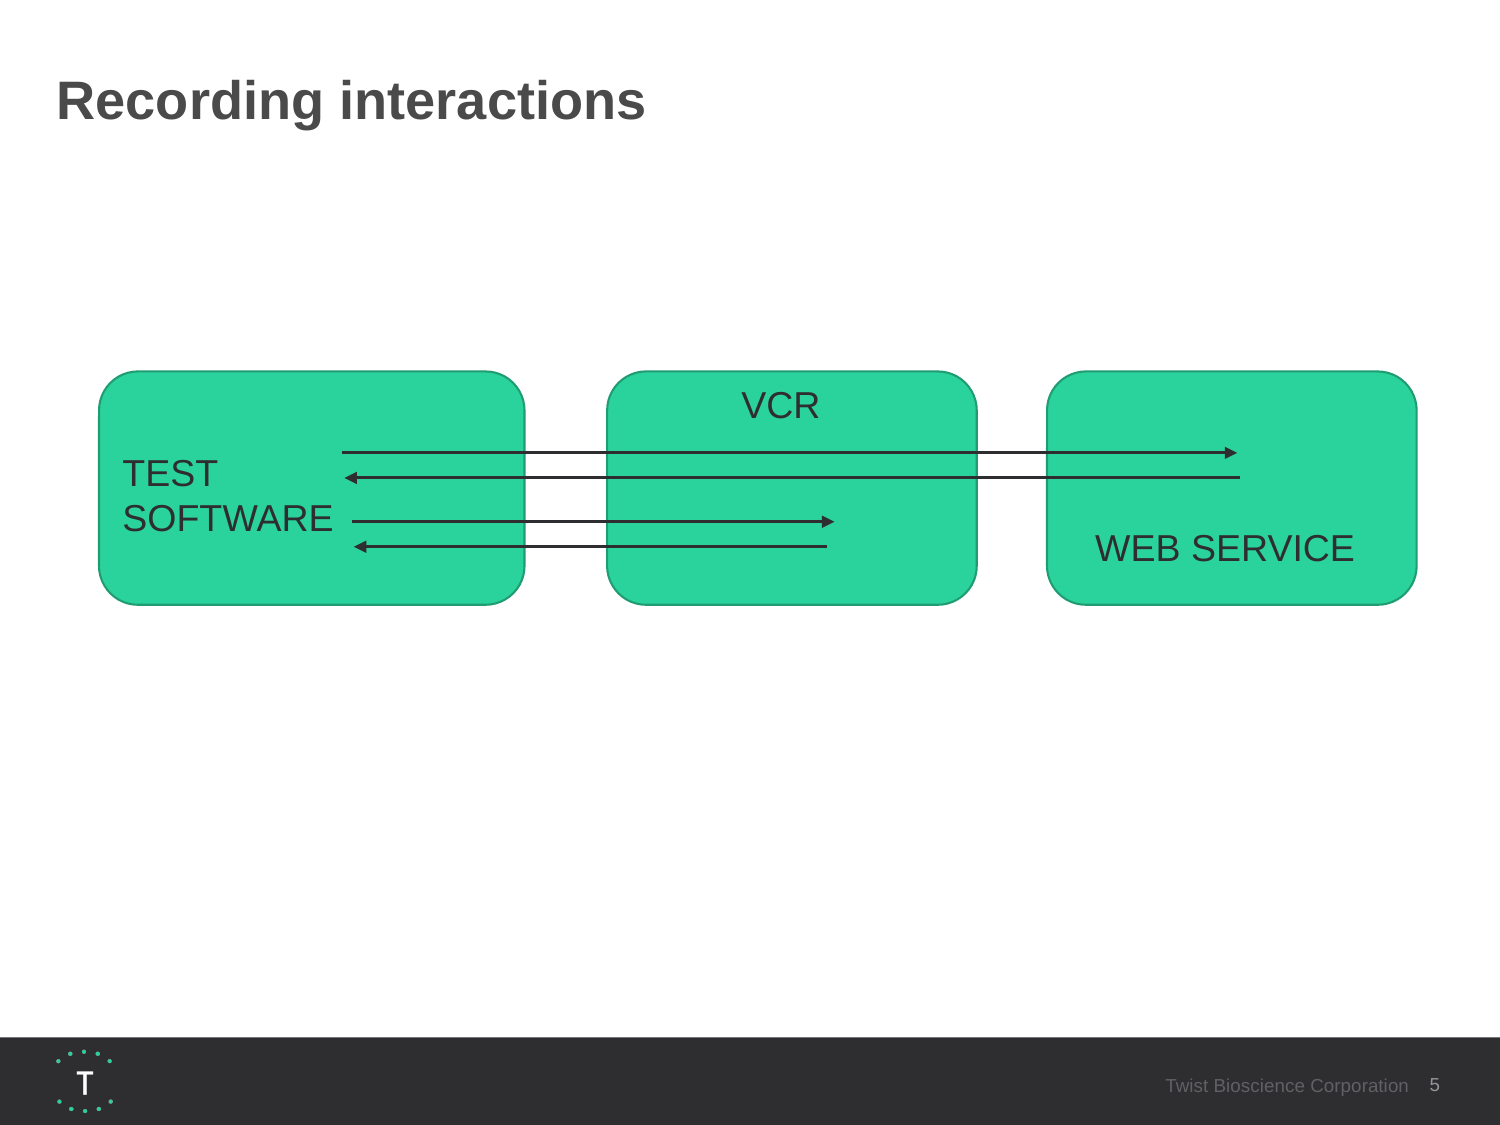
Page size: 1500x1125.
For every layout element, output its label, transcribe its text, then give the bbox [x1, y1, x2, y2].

text_box [606, 454, 978, 476]
text_box VCR [726, 373, 858, 434]
text_box WEB SERVICE [1080, 516, 1380, 577]
picture [42, 1040, 127, 1122]
text_box [606, 479, 978, 606]
text_box [1045, 370, 1418, 606]
title Recording interactions [56, 27, 1444, 132]
text_box [97, 370, 526, 606]
text_box TEST SOFTWARE [107, 442, 370, 547]
text_box [606, 370, 978, 451]
